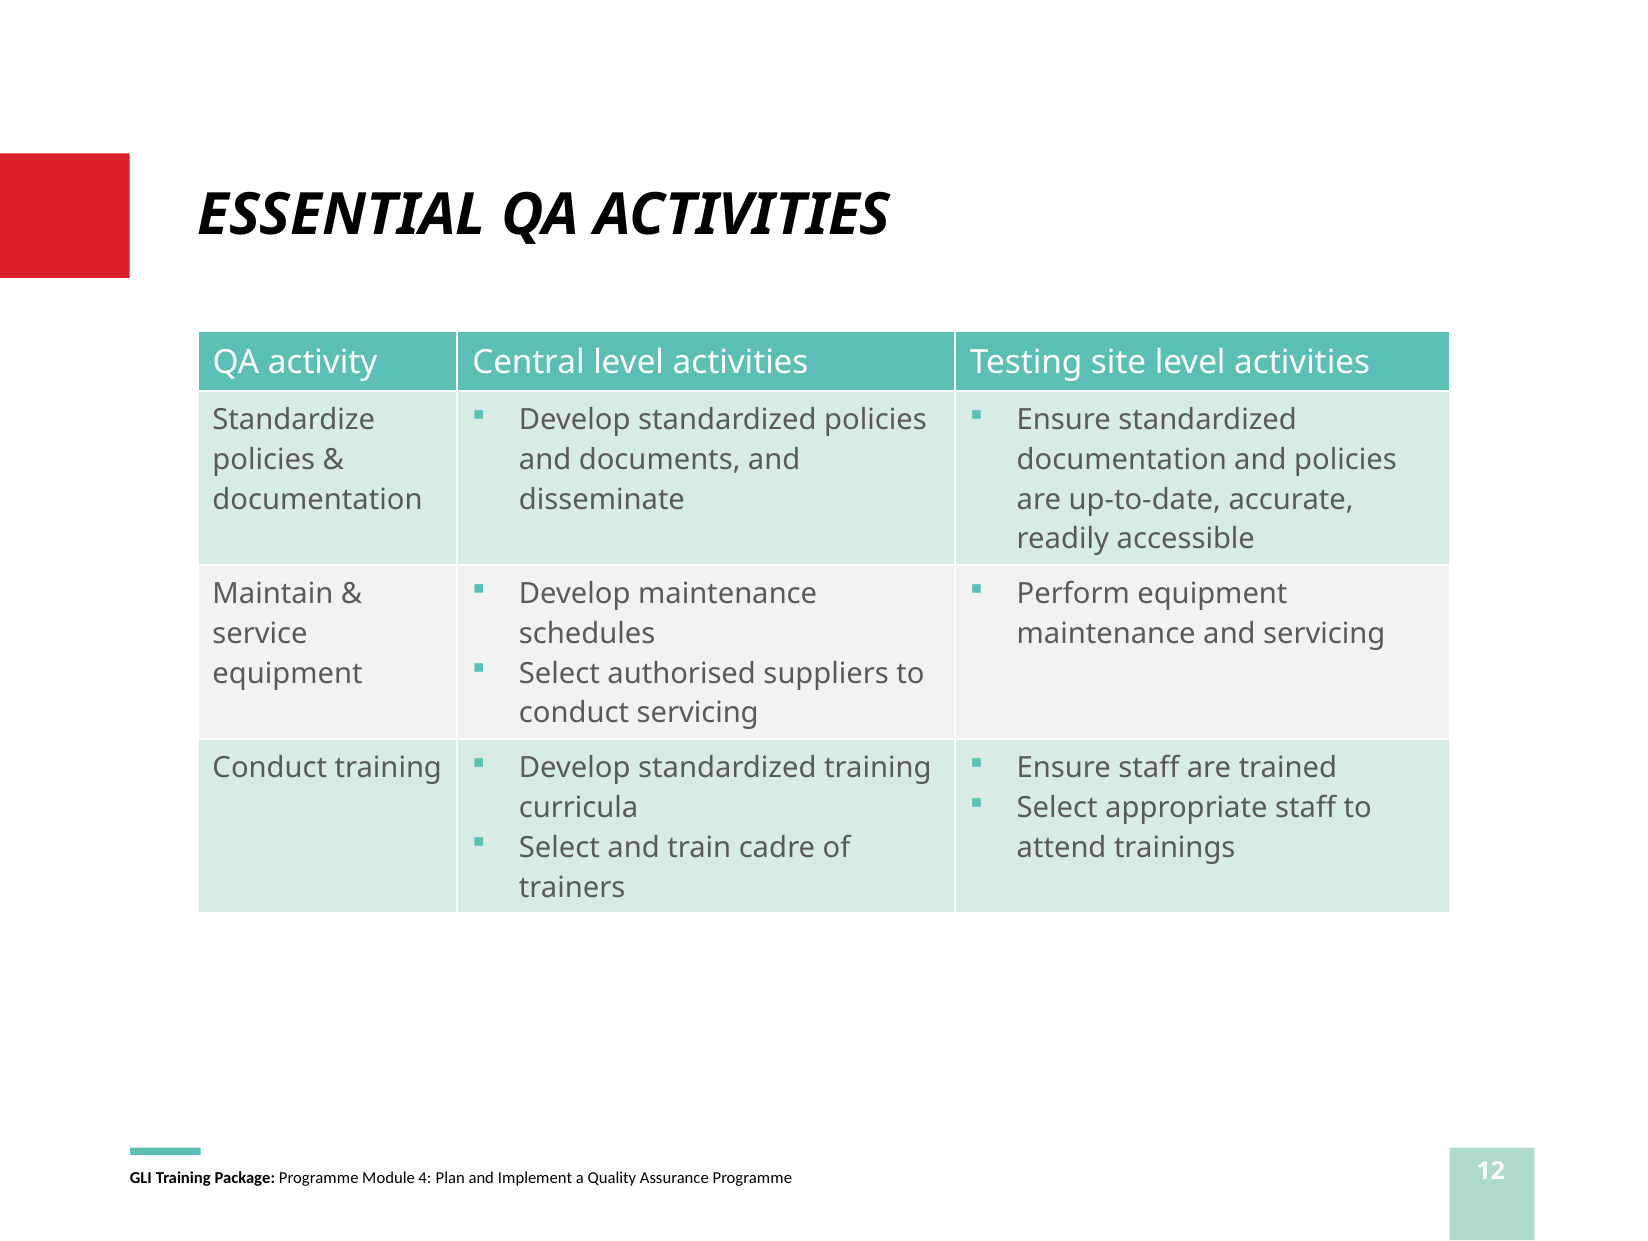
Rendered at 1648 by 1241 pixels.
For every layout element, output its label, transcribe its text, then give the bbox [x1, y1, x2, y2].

table_header Central level activities [458, 332, 954, 390]
table_cell Develop standardized policies and documents, and disseminate [458, 392, 954, 564]
table_cell Develop standardized training curricula Select and train cadre of trainers [458, 740, 954, 912]
table_header QA activity [199, 332, 456, 390]
table_header Testing site level activities [956, 332, 1449, 390]
table_cell Perform equipment maintenance and servicing [956, 566, 1449, 738]
title ESSENTIAL QA ACTIVITIES [197, 153, 1450, 278]
table_cell Ensure staff are trained Select appropriate staff to attend trainings [956, 740, 1449, 912]
table_cell Standardize policies & documentation [199, 392, 456, 564]
table_cell Maintain & service equipment [199, 566, 456, 738]
table_cell Develop maintenance schedules Select authorised suppliers to conduct servicing [458, 566, 954, 738]
table_cell Conduct training [199, 740, 456, 912]
table_cell Ensure standardized documentation and policies are up-to-date, accurate, readily accessible [956, 392, 1449, 564]
